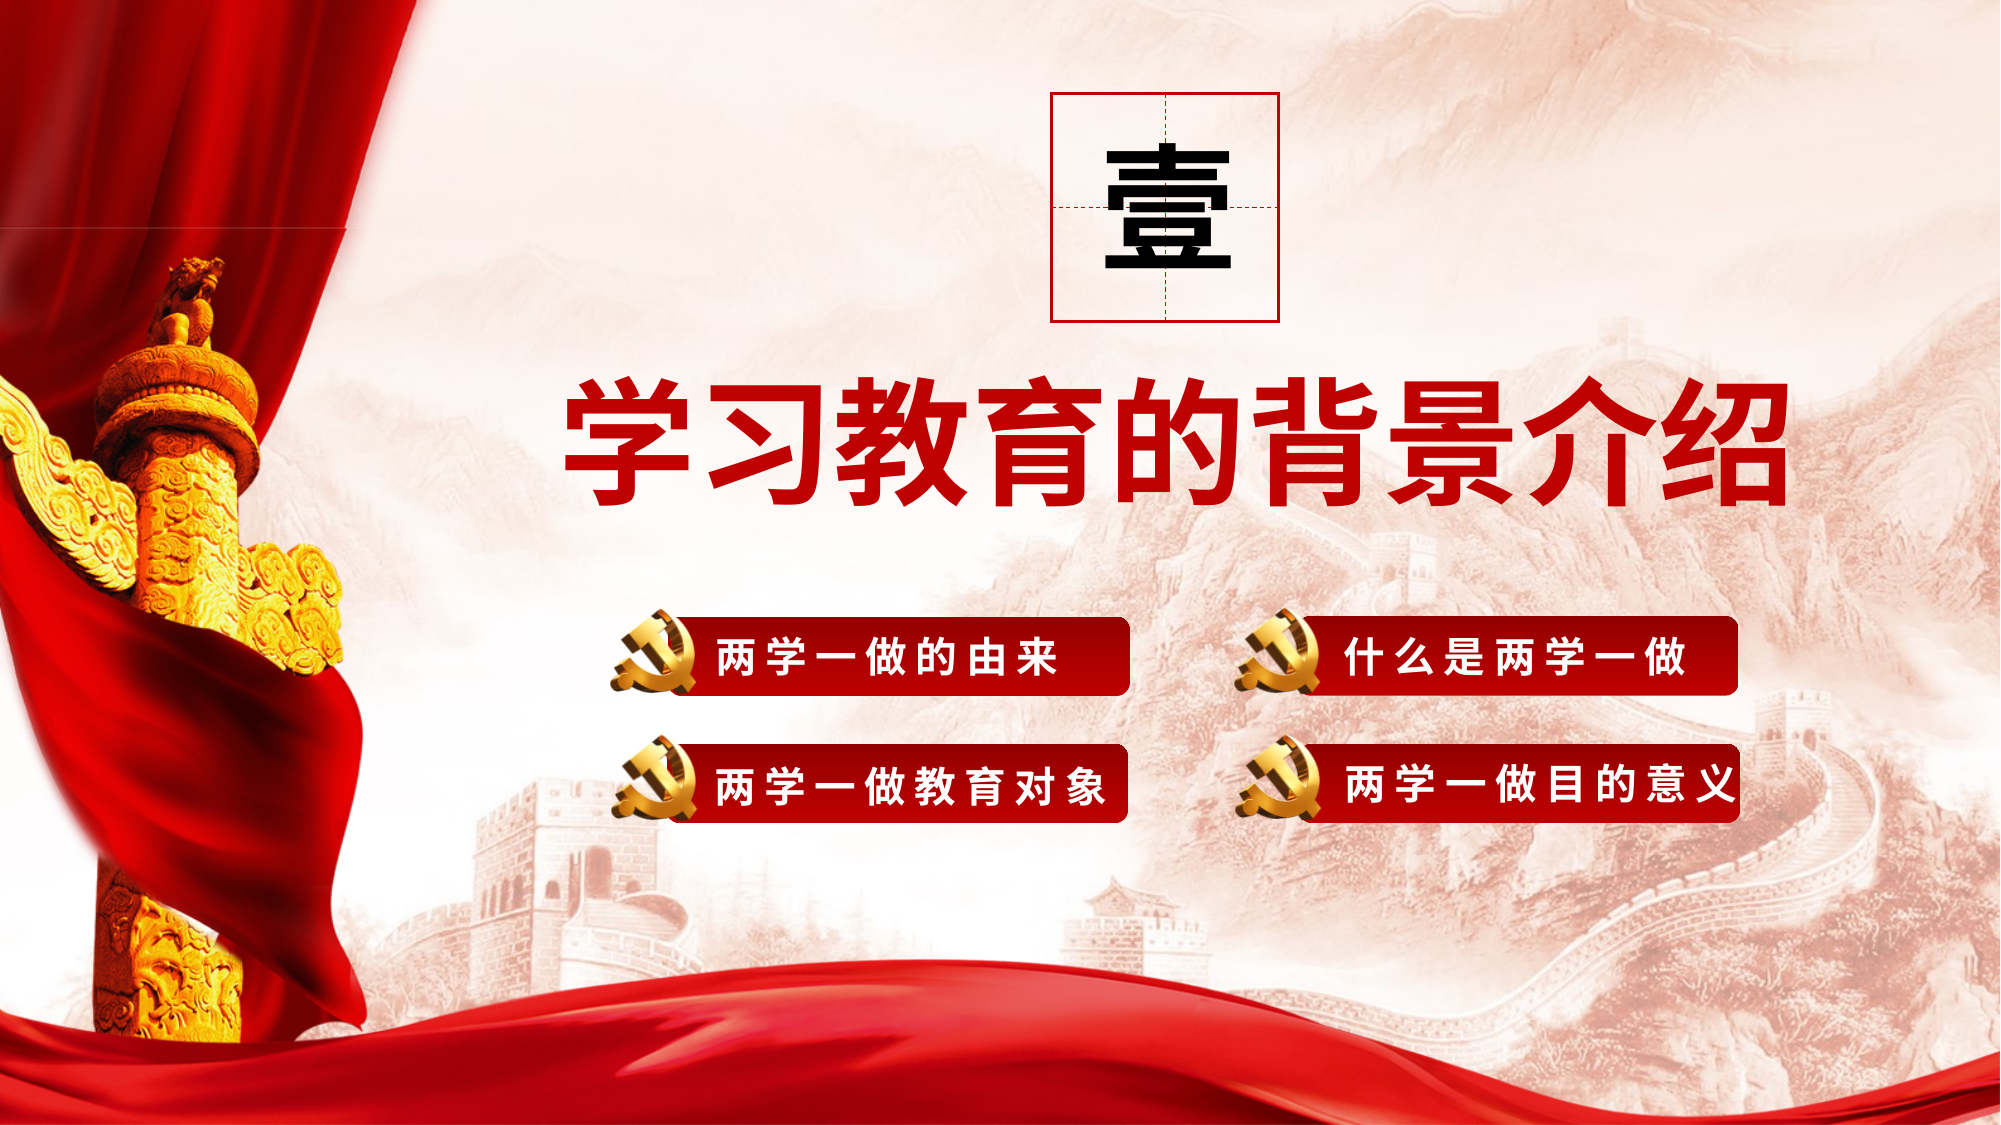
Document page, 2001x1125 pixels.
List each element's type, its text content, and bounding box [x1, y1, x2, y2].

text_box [1329, 743, 1759, 824]
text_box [705, 743, 1128, 824]
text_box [1328, 616, 1739, 696]
text_box 学习教育的背景介绍 [564, 349, 1812, 530]
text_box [1051, 93, 1279, 322]
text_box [704, 616, 1130, 697]
picture [0, 0, 2001, 1125]
